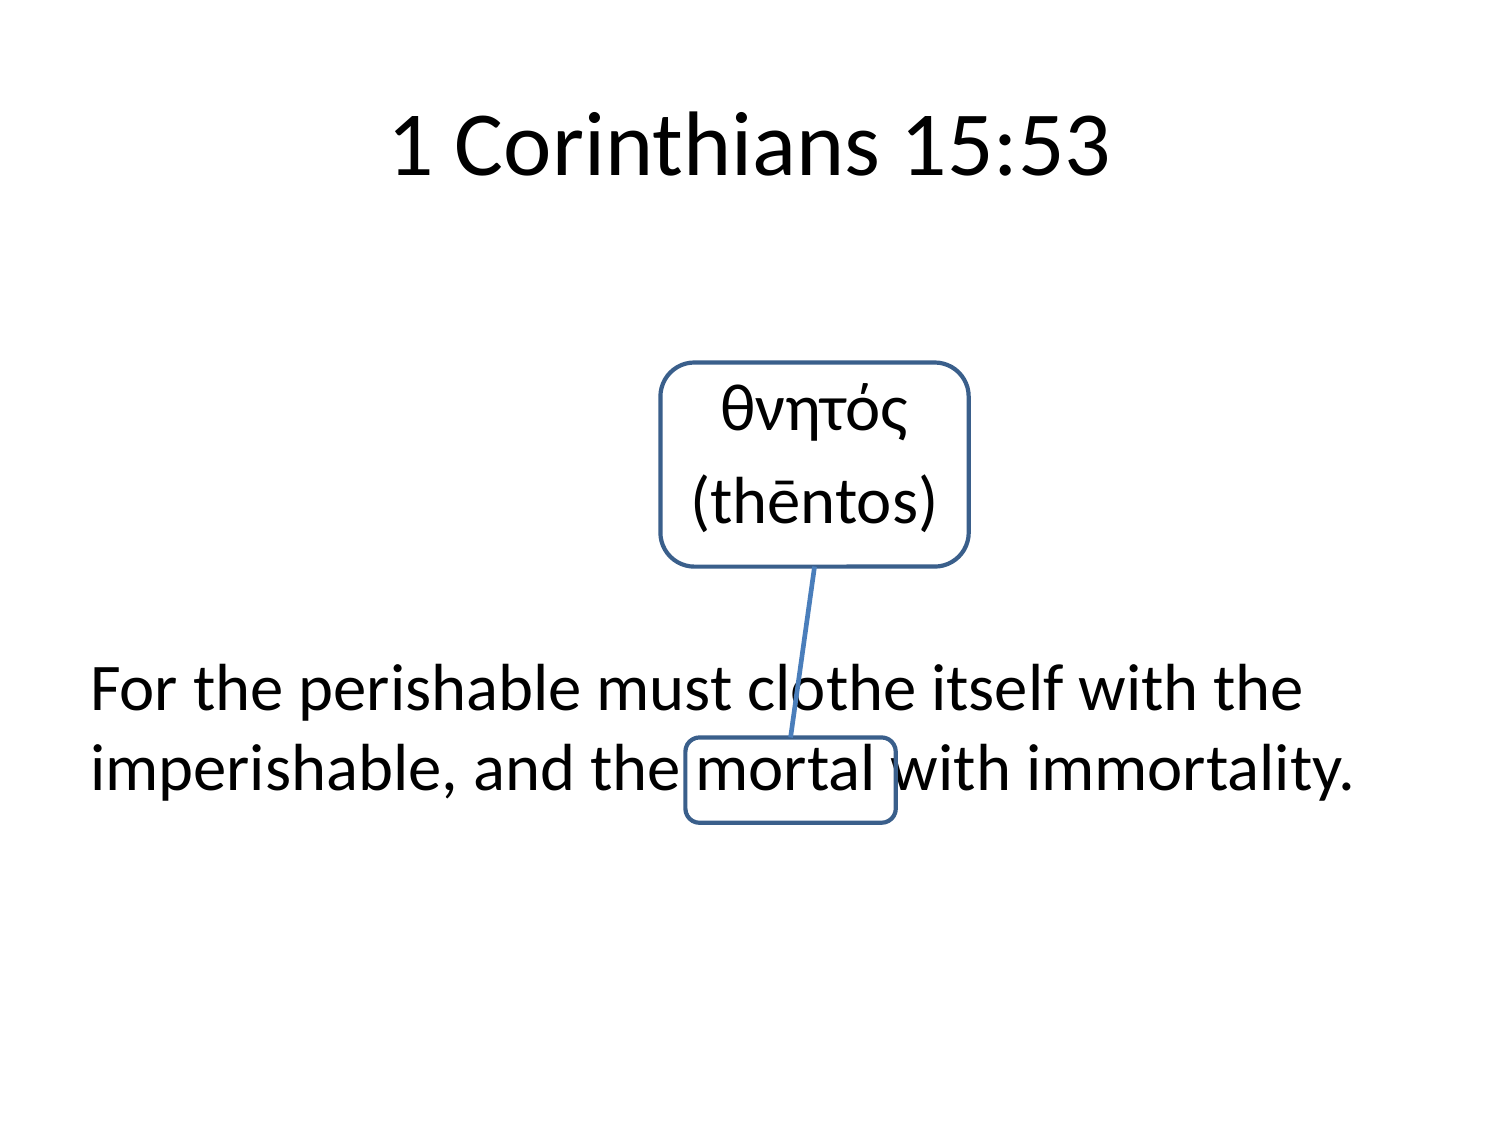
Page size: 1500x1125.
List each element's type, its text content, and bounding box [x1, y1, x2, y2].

list θνητός (thēntos) For the perishable must clothe itself with the imperishable, and the mortal with immortality. [75, 262, 1425, 1005]
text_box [790, 566, 815, 738]
title 1 Corinthians 15:53 [75, 45, 1425, 233]
text_box [658, 360, 971, 569]
text_box [683, 735, 898, 825]
